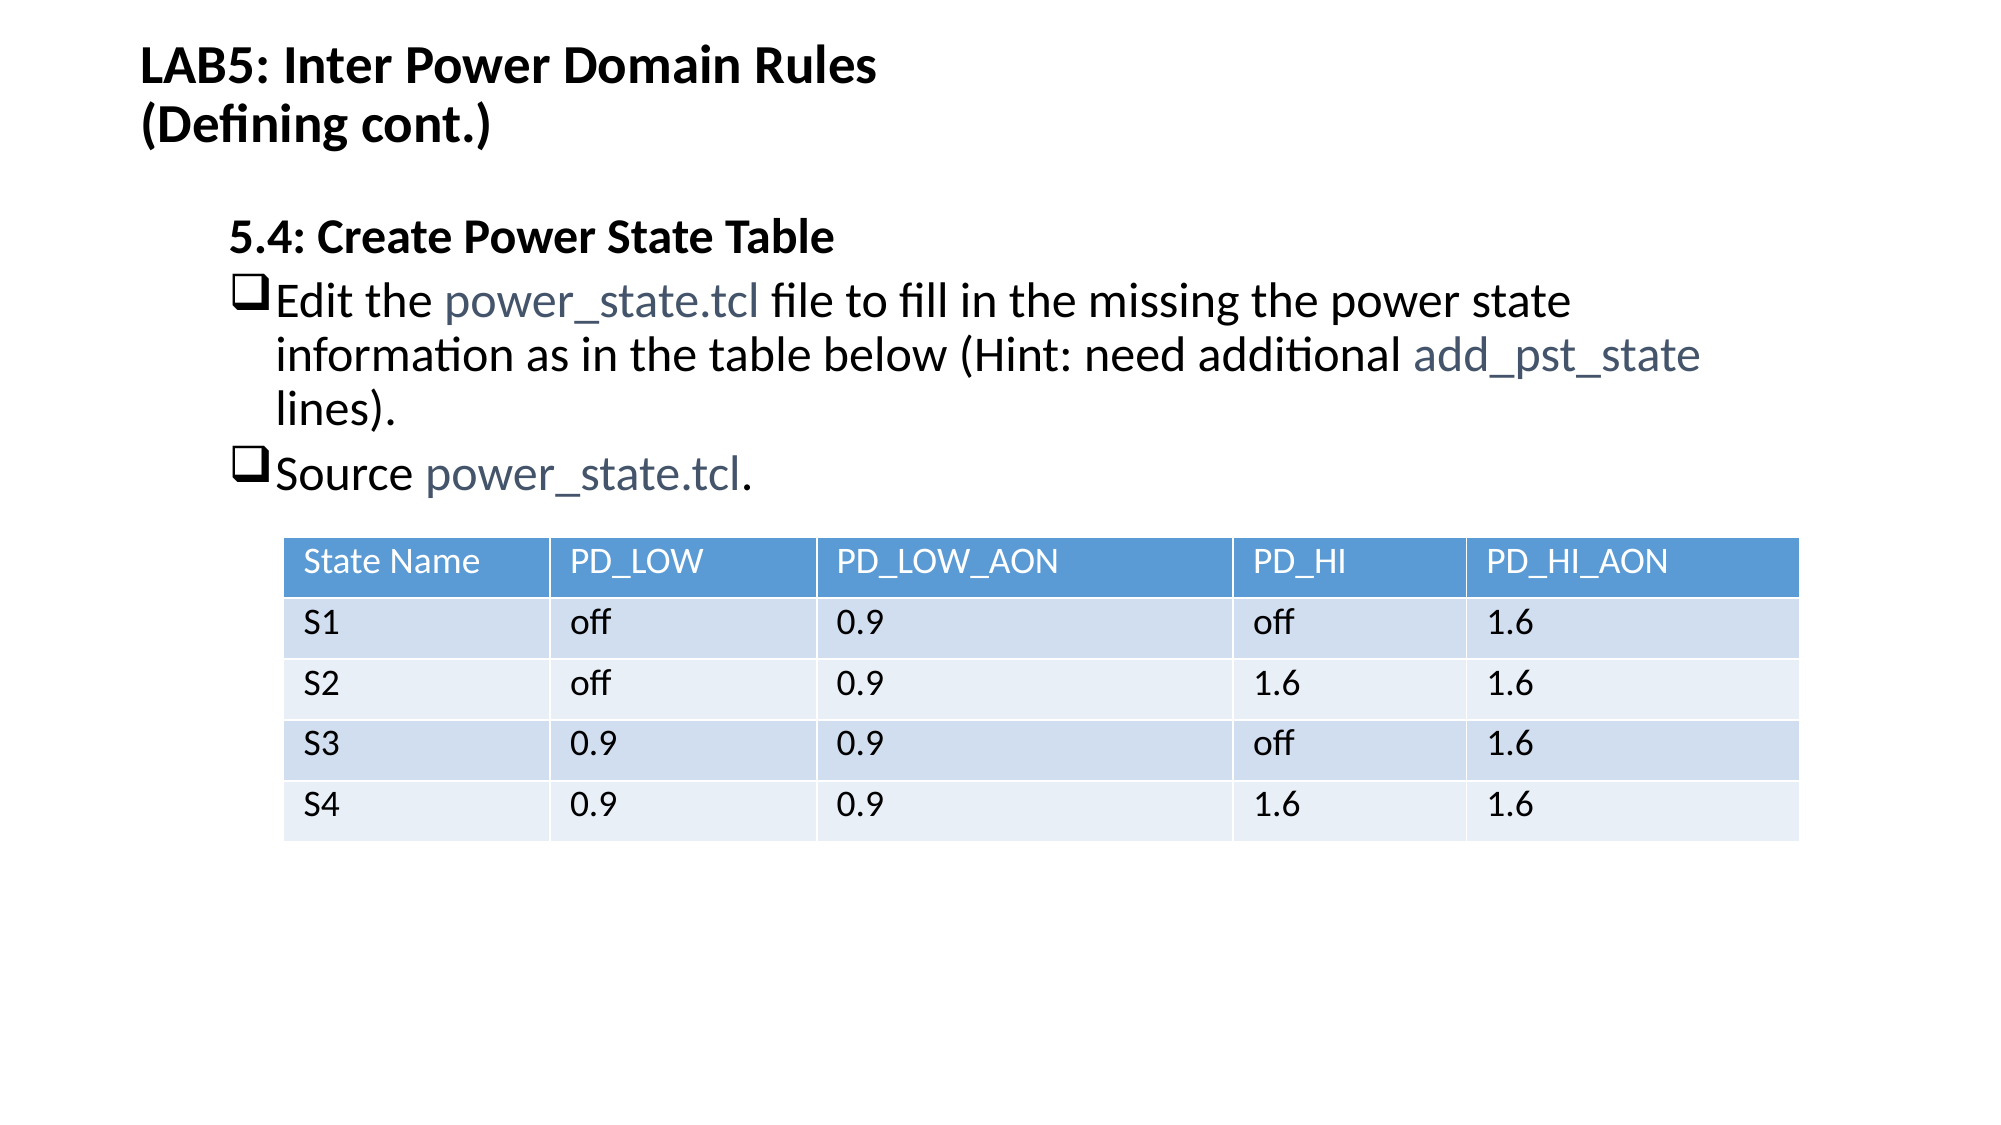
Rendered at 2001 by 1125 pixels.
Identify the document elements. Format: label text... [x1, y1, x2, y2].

table_cell off [1234, 599, 1466, 658]
table_cell off [551, 660, 816, 719]
table_cell S2 [284, 660, 549, 719]
table_cell off [1234, 721, 1466, 780]
table_cell 0.9 [551, 782, 816, 841]
table_header State Name [284, 538, 549, 597]
title LAB5: Inter Power Domain Rules (Defining cont.) [125, 28, 1617, 163]
table_cell 1.6 [1467, 782, 1799, 841]
table_cell off [551, 599, 816, 658]
table_cell 1.6 [1234, 660, 1466, 719]
table_cell 1.6 [1467, 660, 1799, 719]
table_cell S4 [284, 782, 549, 841]
table_cell S3 [284, 721, 549, 780]
table_header PD_LOW_AON [818, 538, 1232, 597]
table_cell 0.9 [818, 782, 1232, 841]
table_cell 0.9 [818, 599, 1232, 658]
table_header PD_HI_AON [1467, 538, 1799, 597]
table_cell 1.6 [1467, 721, 1799, 780]
table_header PD_LOW [551, 538, 816, 597]
table_header PD_HI [1234, 538, 1466, 597]
table_cell 0.9 [818, 721, 1232, 780]
table_cell 1.6 [1467, 599, 1799, 658]
table_cell 1.6 [1234, 782, 1466, 841]
table_cell 0.9 [818, 660, 1232, 719]
table_cell S1 [284, 599, 549, 658]
table_cell 0.9 [551, 721, 816, 780]
list 5.4: Create Power State Table Edit the power_state.tcl file to fill in the missing the power state information as in the table below (Hint: need additional add_pst_state lines). Source power_state.tcl. [166, 202, 1834, 1088]
